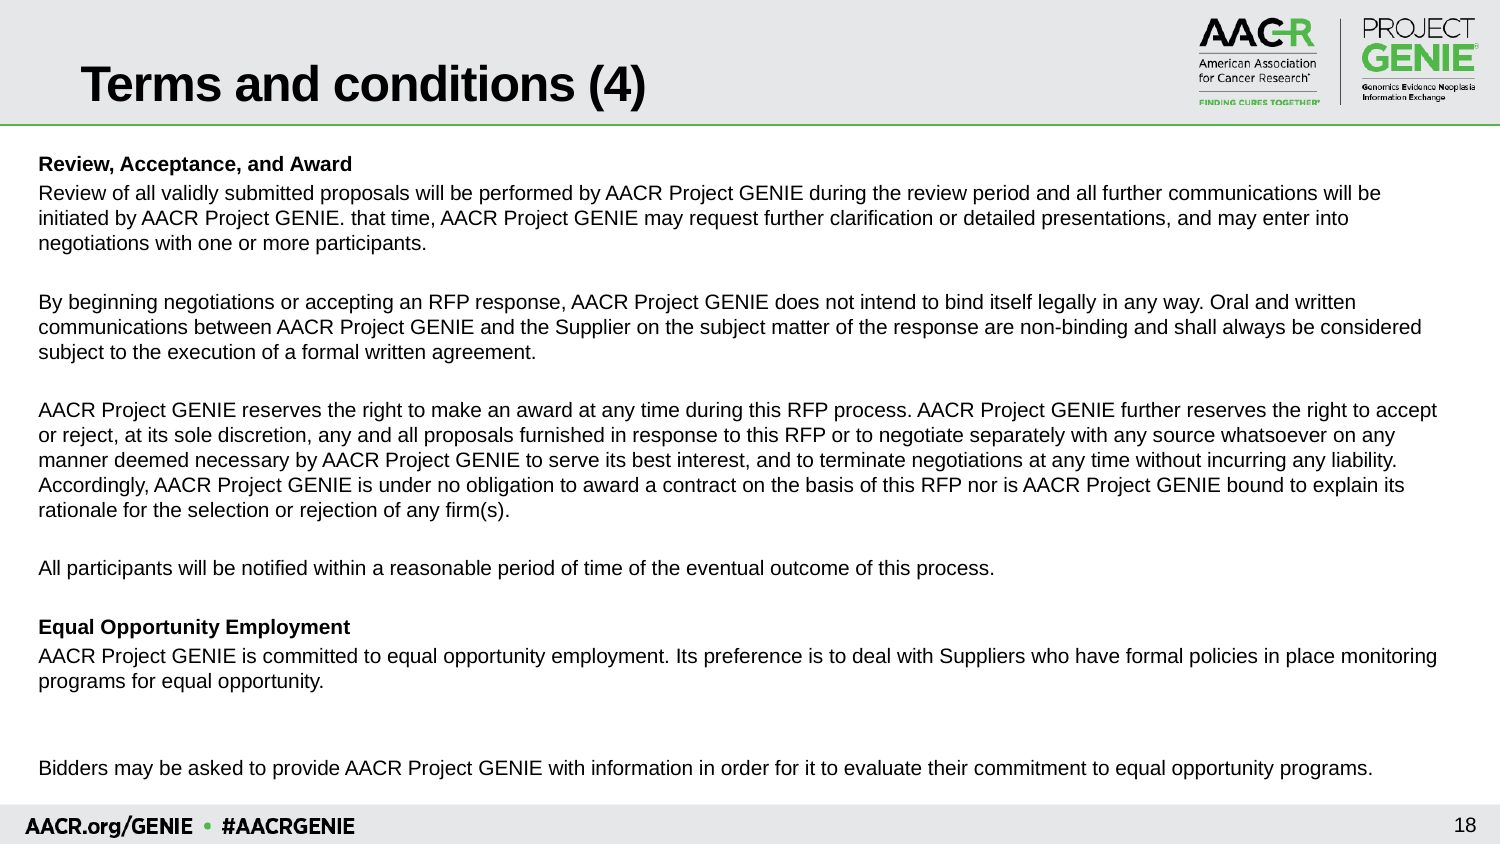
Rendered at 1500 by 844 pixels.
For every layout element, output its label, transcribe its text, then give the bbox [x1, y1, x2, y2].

title Terms and conditions (4) [65, 2, 1018, 120]
list Review, Acceptance, and Award Review of all validly submitted proposals will be performed by AACR Project GENIE during the review period and all further communications will be initiated by AACR Project GENIE. that time, AACR Project GENIE may request further clarification or detailed presentations, and may enter into negotiations with one or more participants. By beginning negotiations or accepting an RFP response, AACR Project GENIE does not intend to bind itself legally in any way. Oral and written communications between AACR Project GENIE and the Supplier on the subject matter of the response are non-binding and shall always be considered subject to the execution of a formal written agreement. AACR Project GENIE reserves the right to make an award at any time during this RFP process. AACR Project GENIE further reserves the right to accept or reject, at its sole discretion, any and all proposals furnished in response to this RFP or to negotiate separately with any source whatsoever on any manner deemed necessary by AACR Project GENIE to serve its best interest, and to terminate negotiations at any time without incurring any liability. Accordingly, AACR Project GENIE is under no obligation to award a contract on the basis of this RFP nor is AACR Project GENIE bound to explain its rationale for the selection or rejection of any firm(s). All participants will be notified within a reasonable period of time of the eventual outcome of this process. Equal Opportunity Employment AACR Project GENIE is committed to equal opportunity employment. Its preference is to deal with Suppliers who have formal policies in place monitoring programs for equal opportunity. Bidders may be asked to provide AACR Project GENIE with information in order for it to evaluate their commitment to equal opportunity programs. [23, 143, 1470, 731]
picture [0, 0, 1500, 844]
